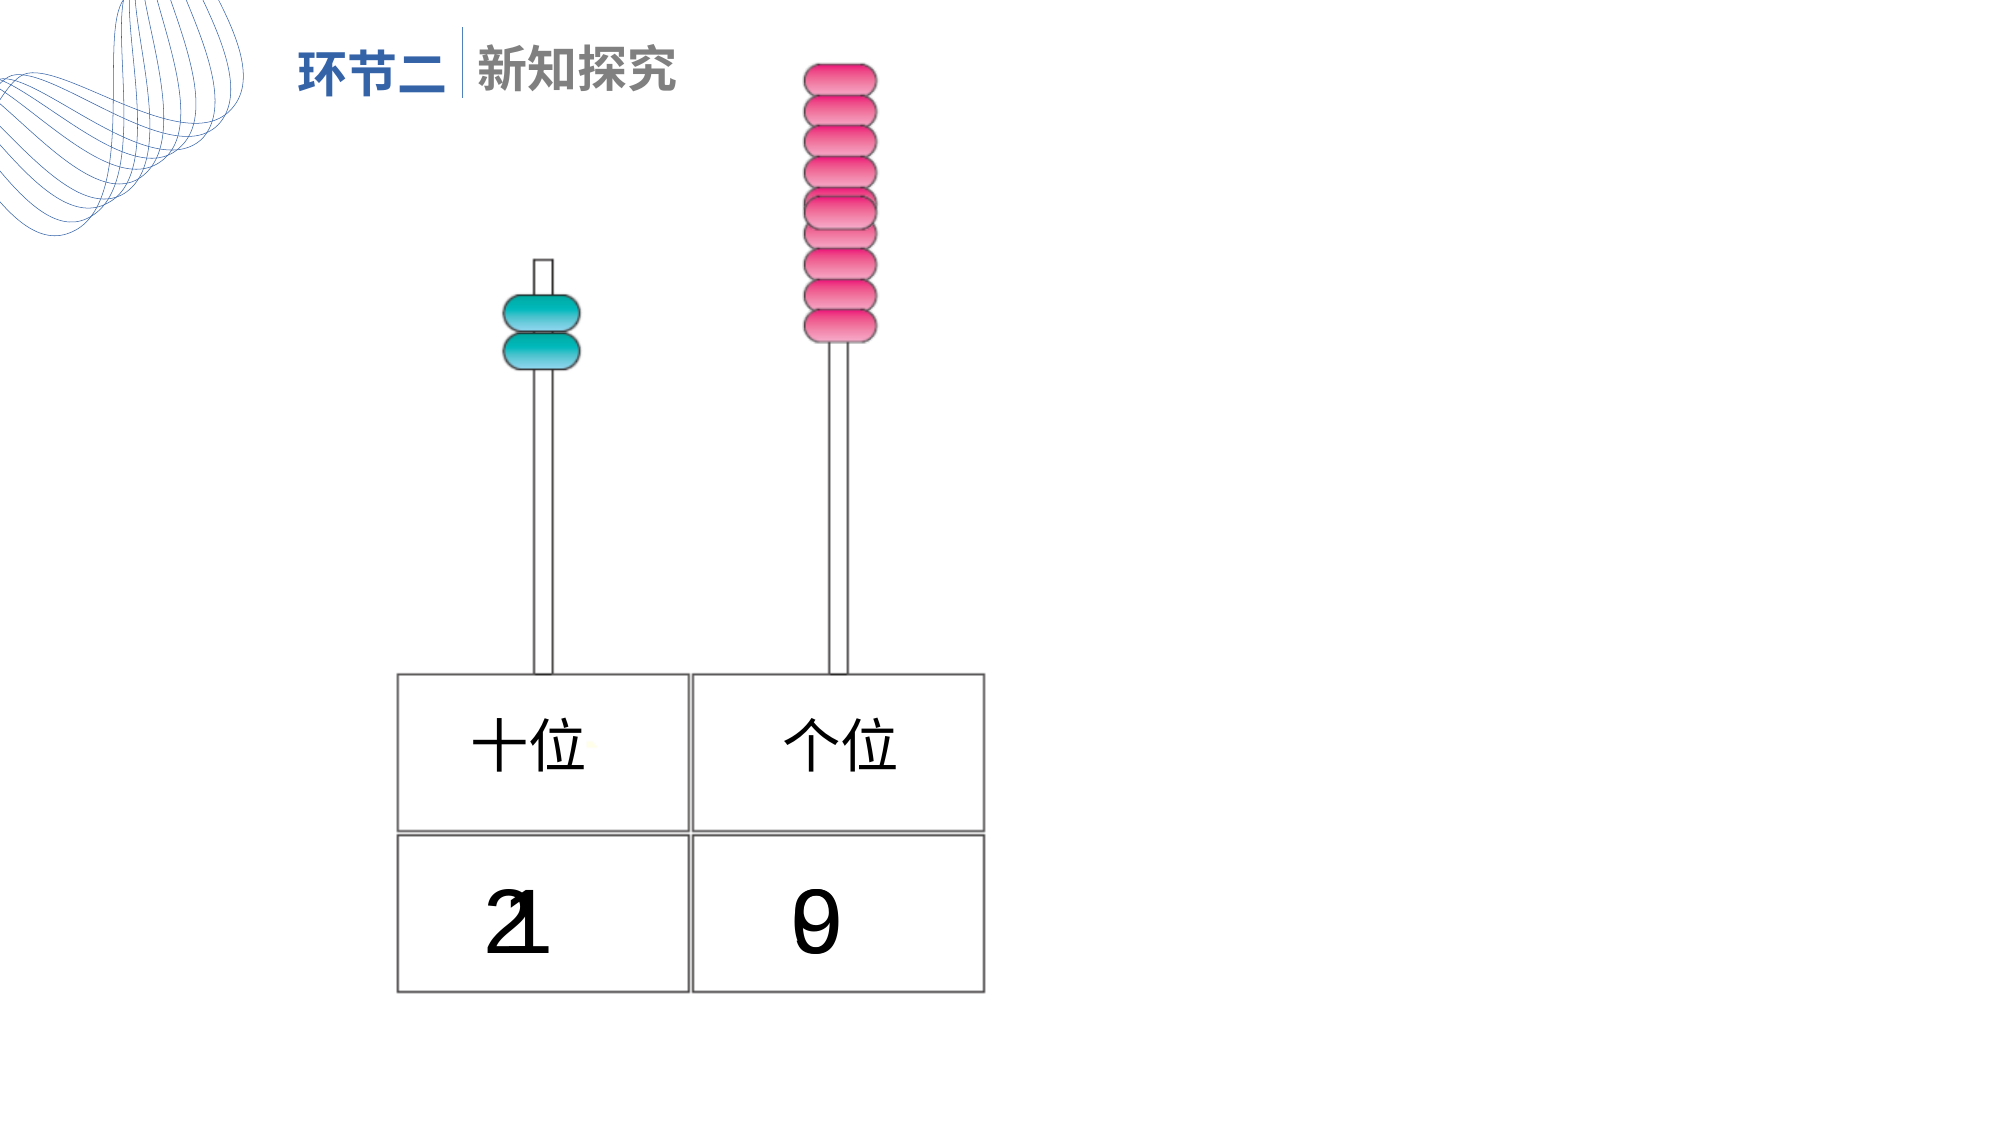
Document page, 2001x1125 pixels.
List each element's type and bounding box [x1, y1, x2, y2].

picture [387, 61, 998, 1010]
